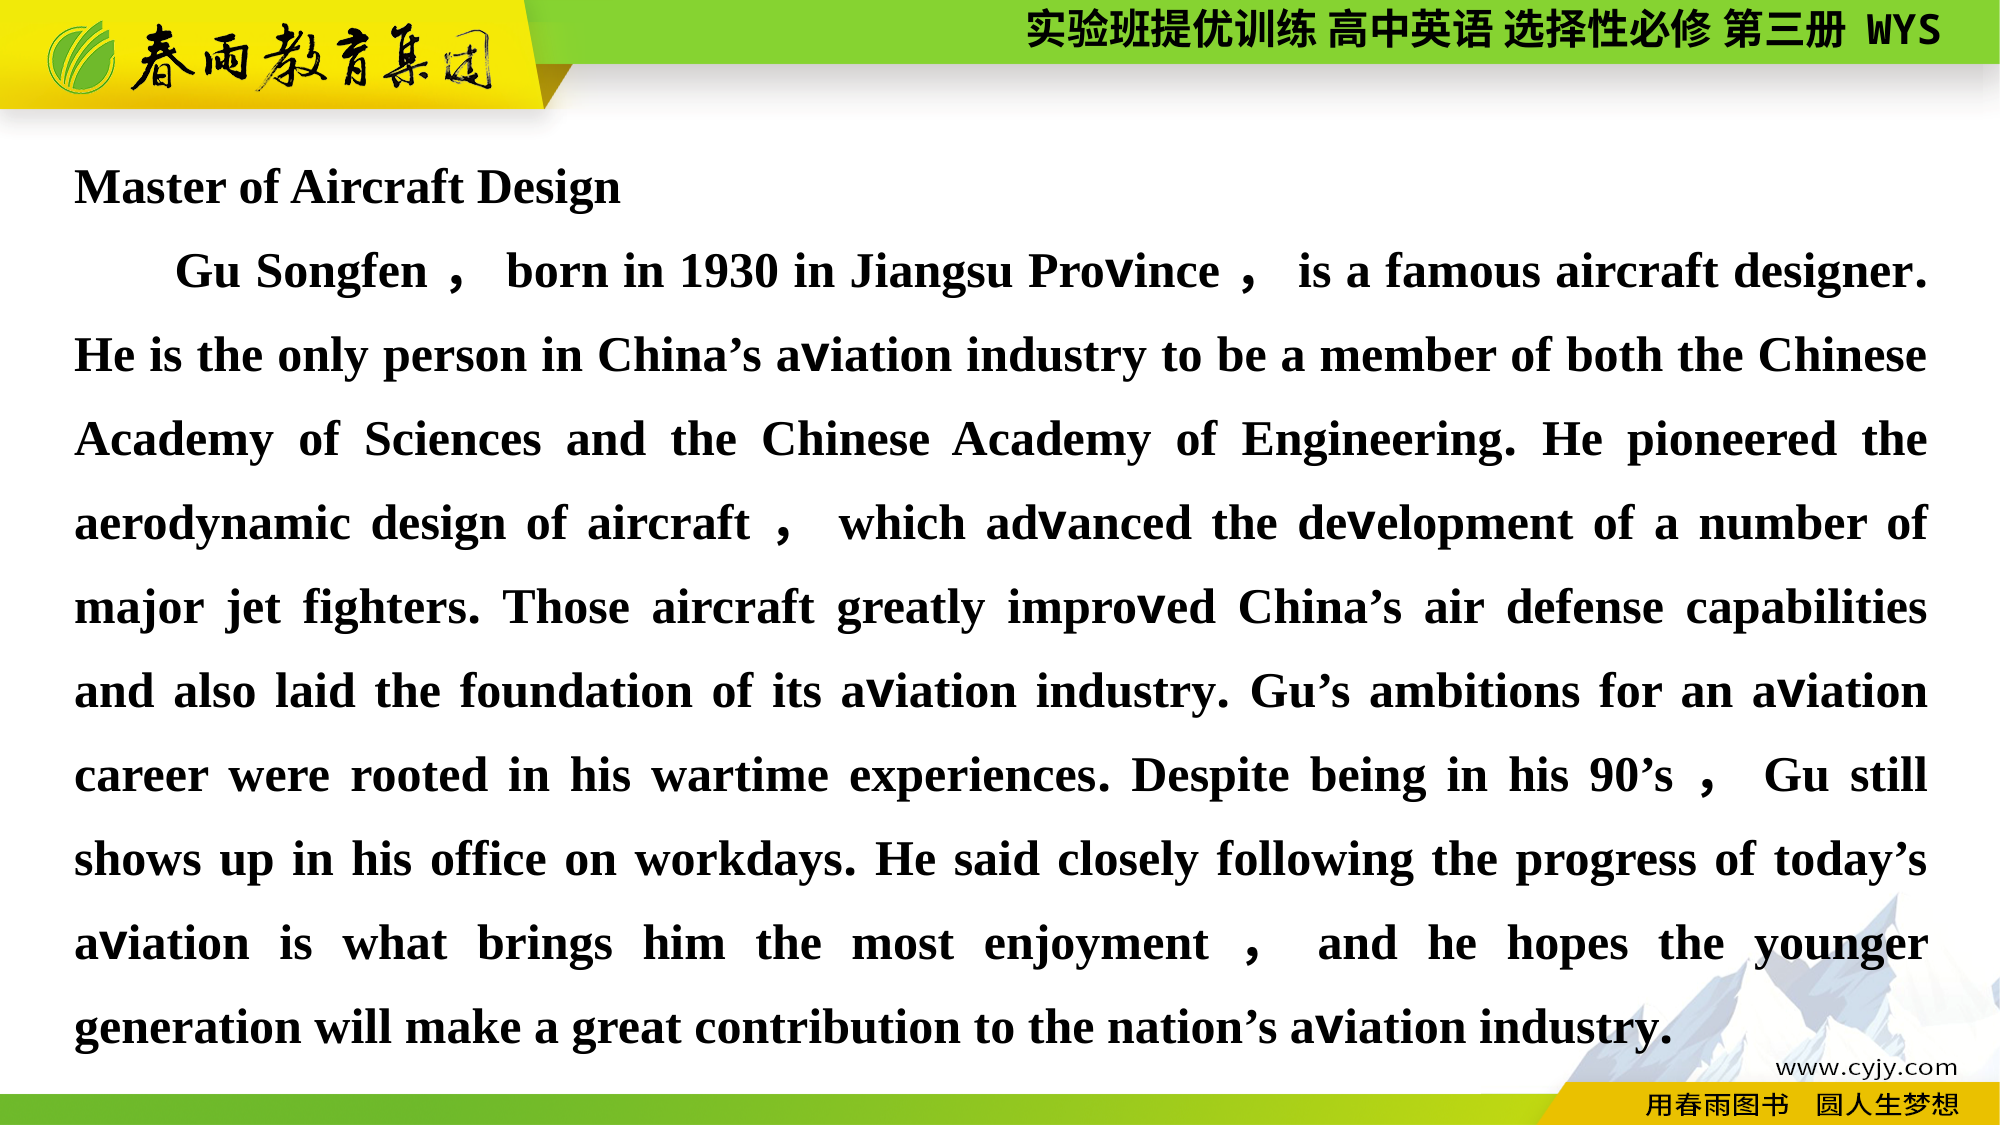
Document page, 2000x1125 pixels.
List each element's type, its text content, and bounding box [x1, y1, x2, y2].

picture [0, 0, 2000, 1125]
list Master of Aircraft Design Gu Songfen，born in 1930 in Jiangsu Province，is a famous aircraft designer. He is the only person in China’s aviation industry to be a member of both the Chinese Academy of Sciences and the Chinese Academy of Engineering. He pioneered the aerodynamic design of aircraft，which advanced the development of a number of major jet fighters. Those aircraft greatly improved China’s air defense capabilities and also laid the foundation of its aviation industry. Gu’s ambitions for an aviation career were rooted in his wartime experiences. Despite being in his 90’s，Gu still shows up in his office on workdays. He said closely following the progress of today’s aviation is what brings him the most enjoyment，and he hopes the younger generation will make a great contribution to the nation’s aviation industry. [59, 122, 1944, 1062]
